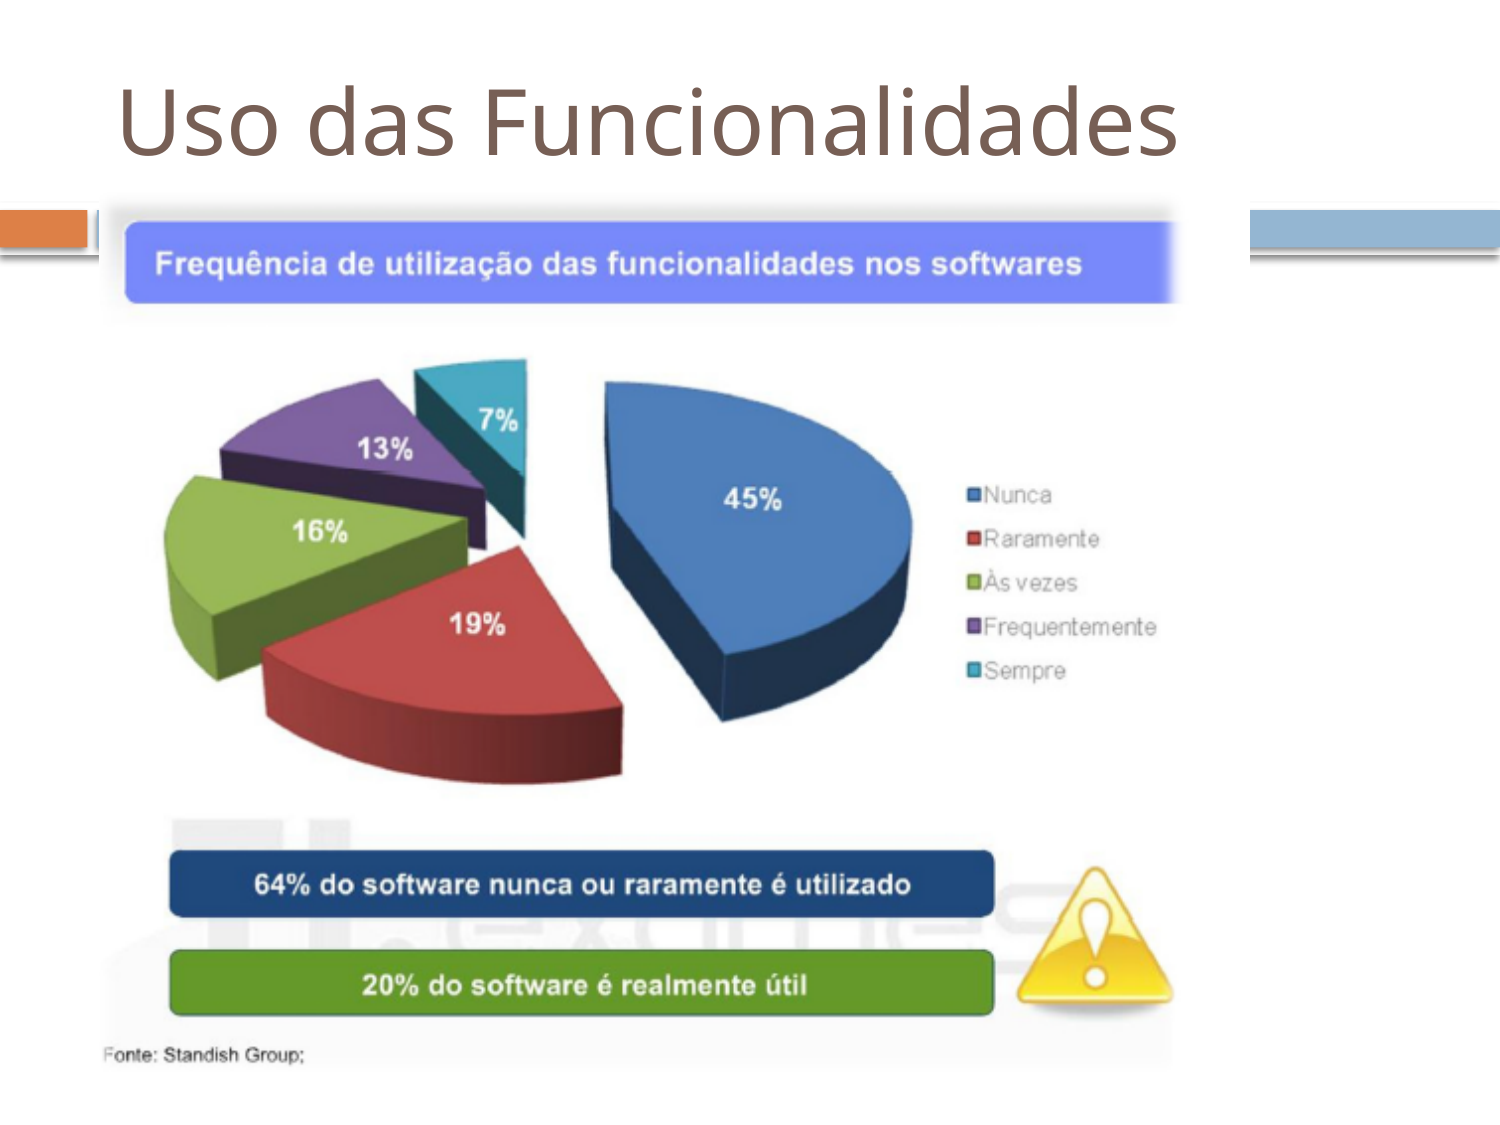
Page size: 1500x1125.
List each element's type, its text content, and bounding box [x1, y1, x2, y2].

picture [99, 191, 1251, 1093]
title Uso das Funcionalidades [100, 37, 1438, 200]
